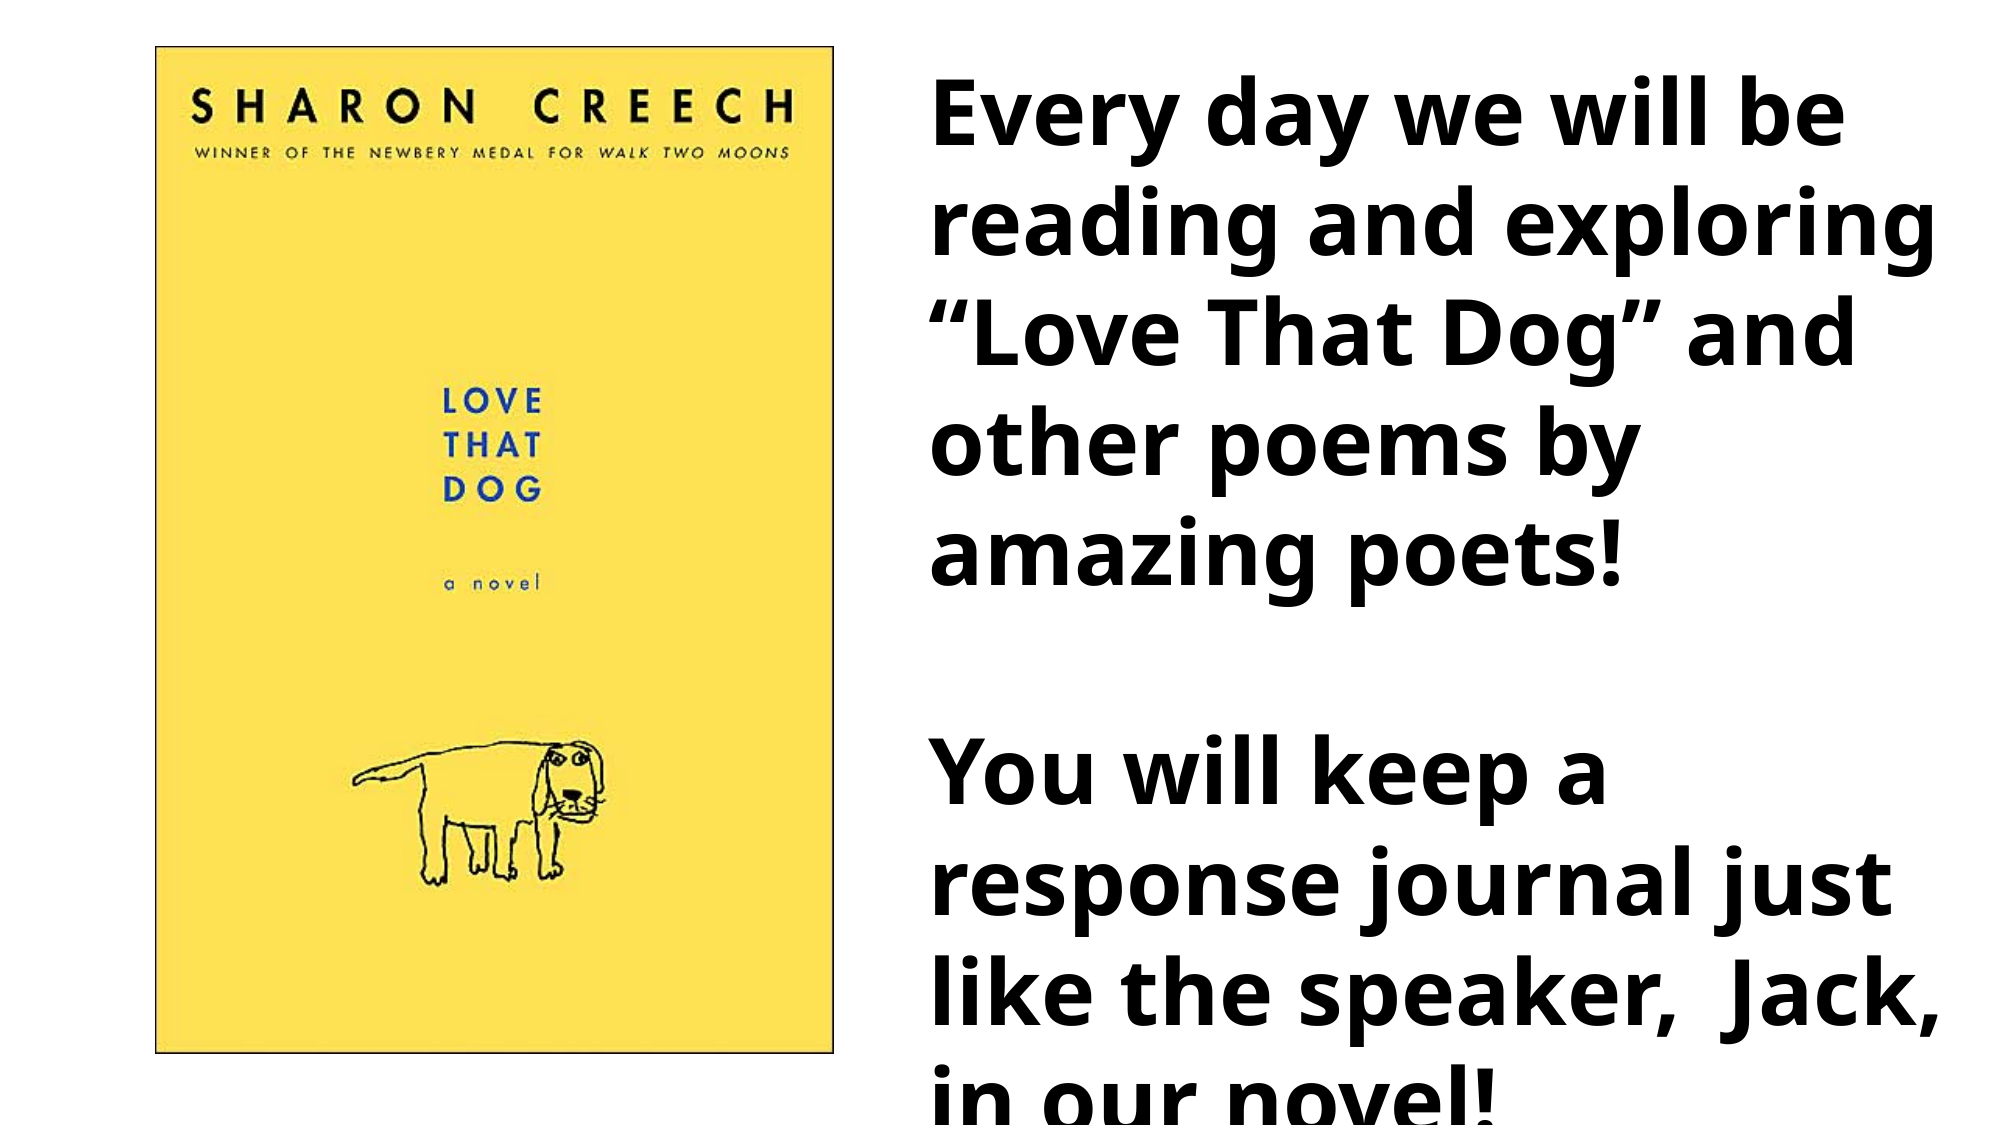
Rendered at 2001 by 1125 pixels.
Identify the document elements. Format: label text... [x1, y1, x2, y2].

picture [155, 46, 834, 1054]
text_box Every day we will be reading and exploring “Love That Dog” and other poems by amazing poets! You will keep a response journal just like the speaker, Jack, in our novel! [914, 46, 1961, 1125]
